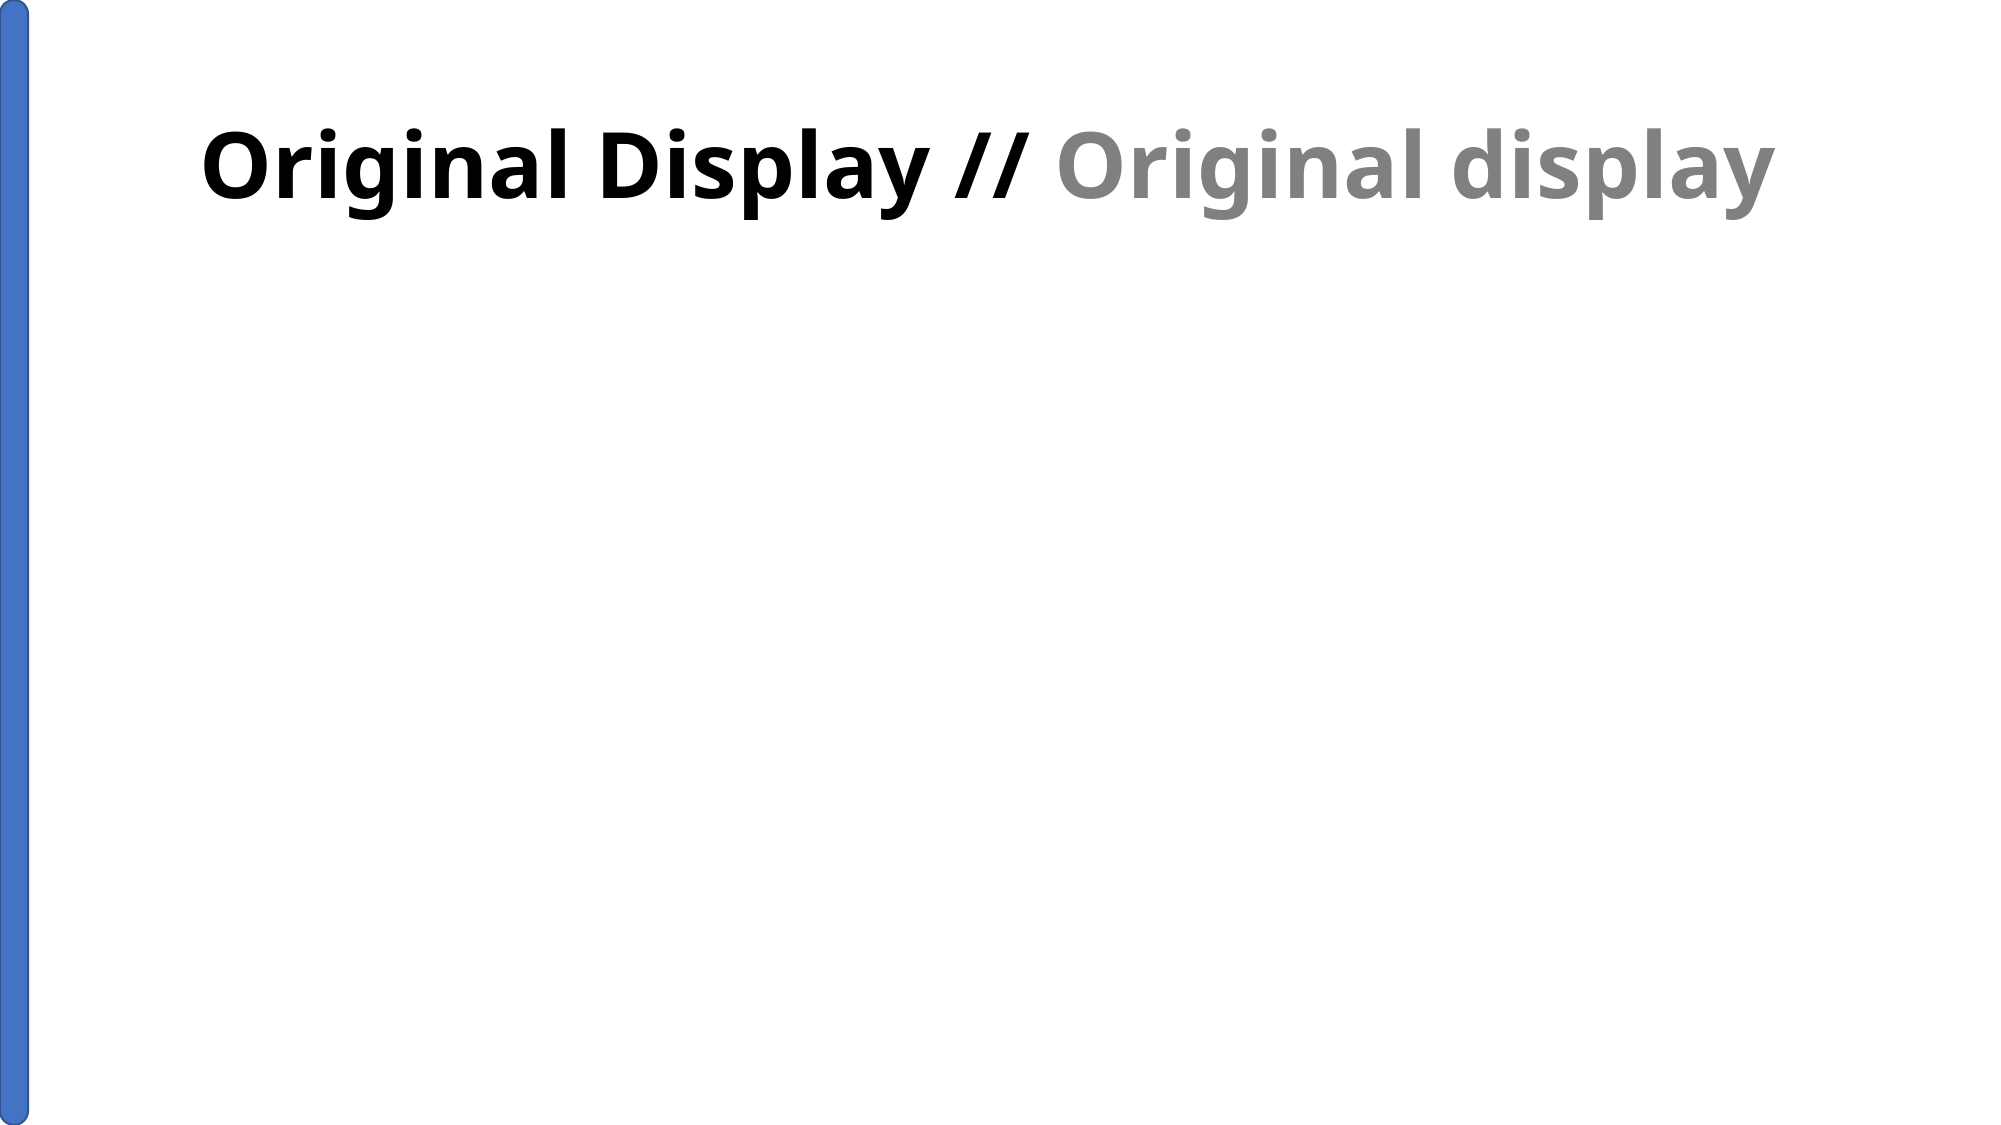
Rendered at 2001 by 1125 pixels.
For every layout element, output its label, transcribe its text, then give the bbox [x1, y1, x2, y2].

text_box [0, 0, 30, 1125]
title Original Display // Original display [137, 59, 1863, 278]
